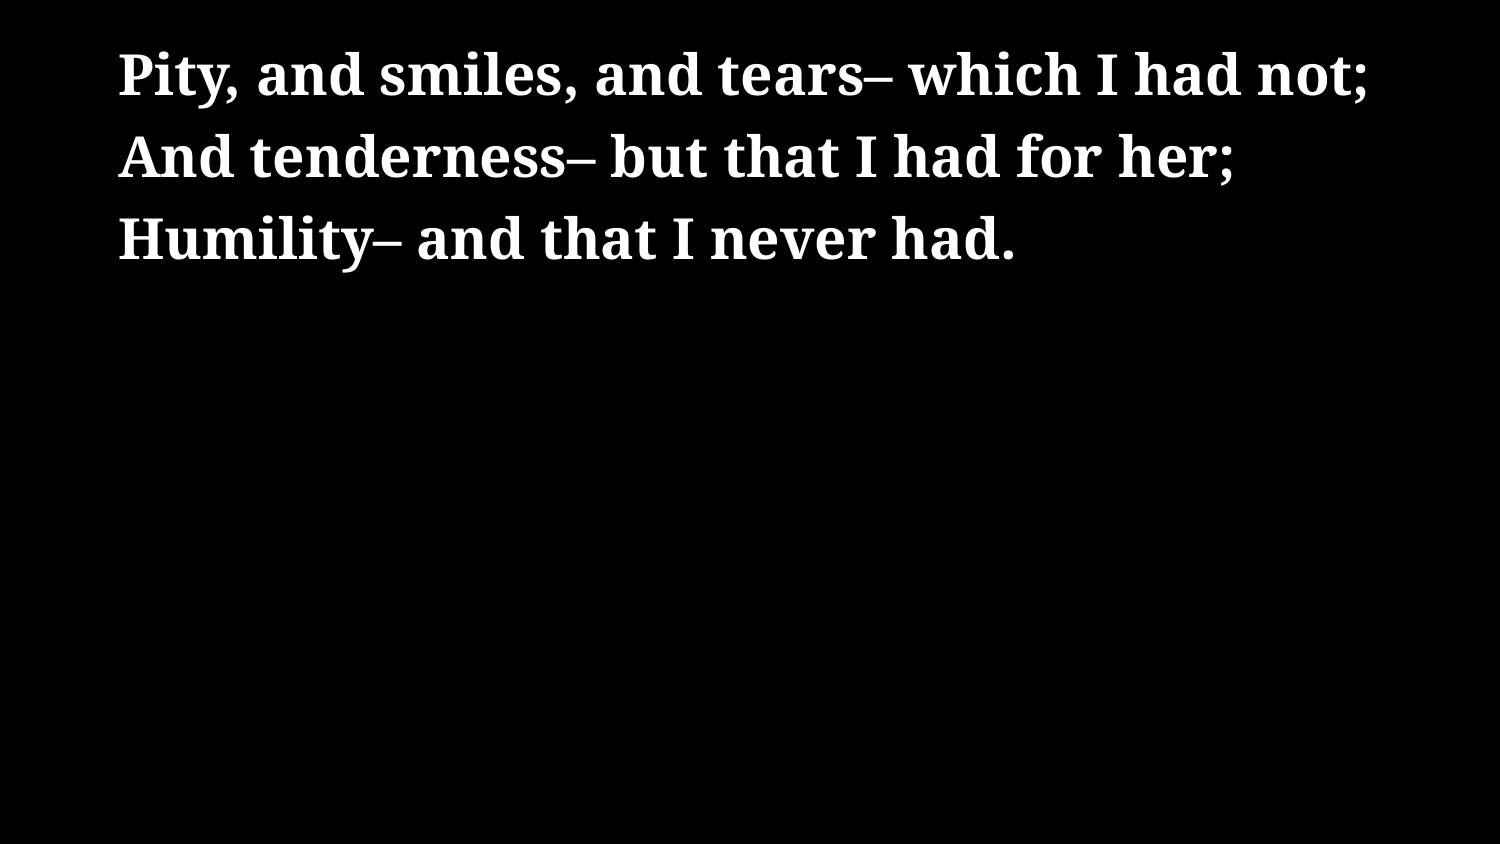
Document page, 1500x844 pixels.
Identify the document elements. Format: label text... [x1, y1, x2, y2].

title Pity, and smiles, and tears– which I had not; And tenderness– but that I had for her; Humility– and that I never had. [103, 17, 1397, 299]
